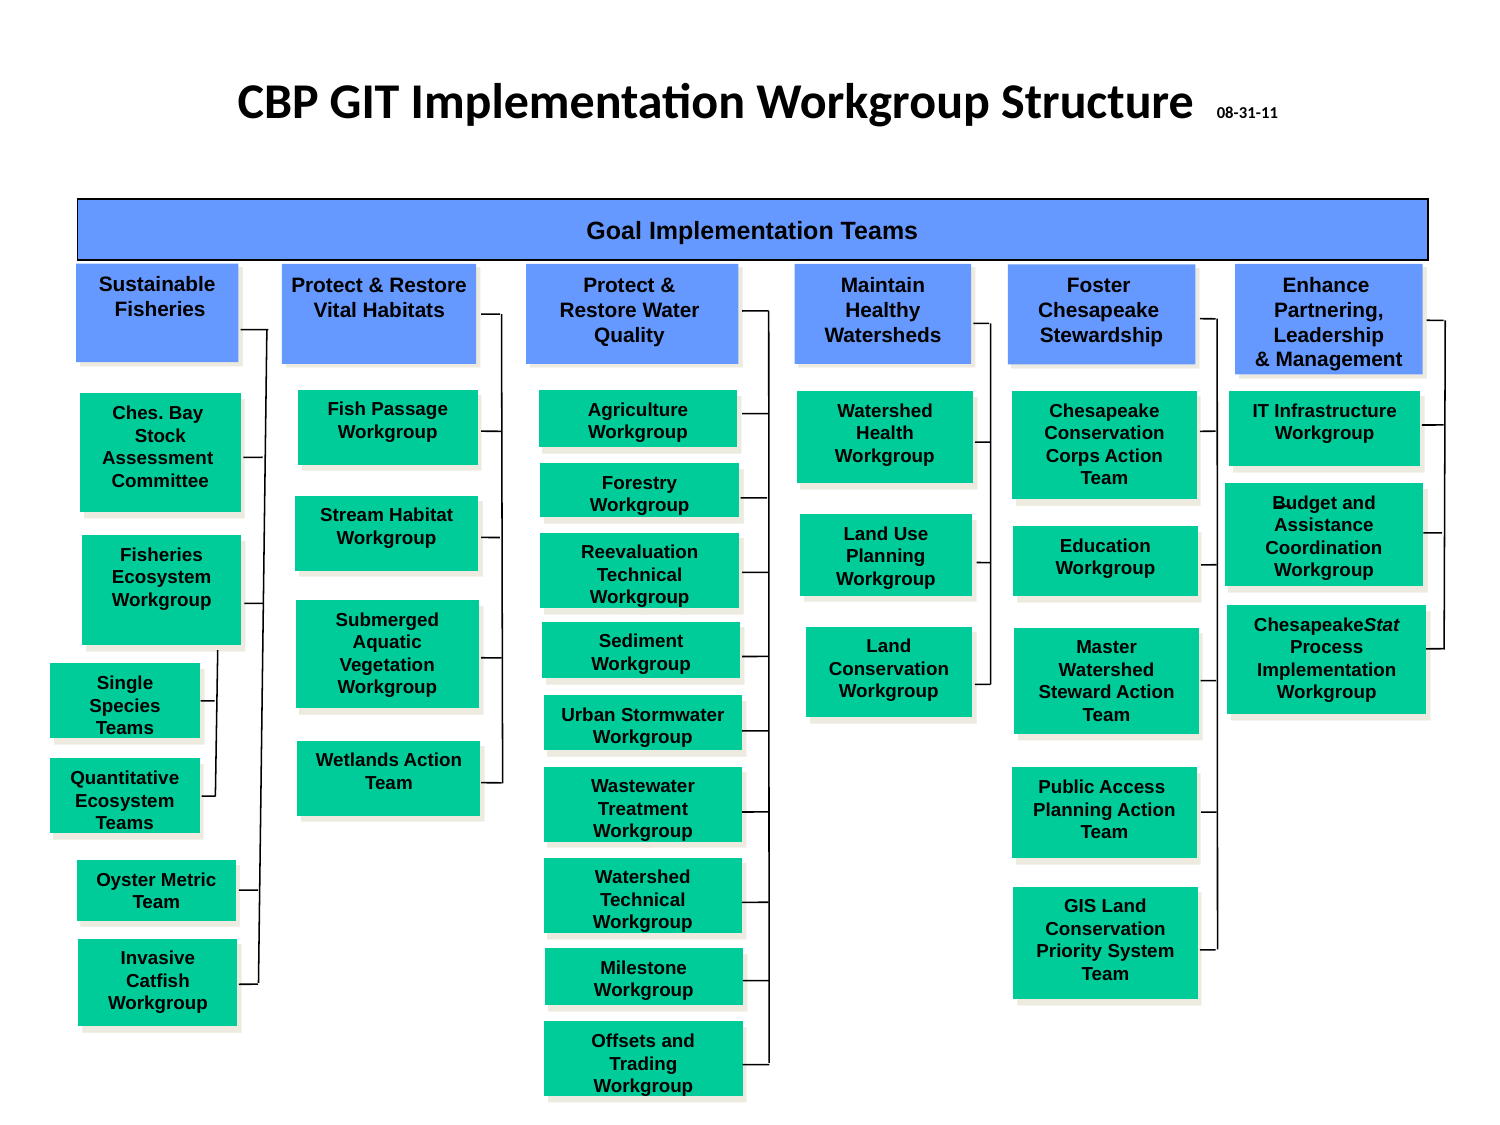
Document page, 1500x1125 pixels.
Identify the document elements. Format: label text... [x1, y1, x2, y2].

text_box Oyster Metric Team [76, 859, 236, 921]
text_box Forestry Workgroup [540, 463, 739, 518]
text_box Budget and Assistance Coordination Workgroup [1224, 483, 1424, 587]
text_box Protect & Restore Water Quality [526, 263, 739, 364]
text_box Wetlands Action Team [297, 740, 481, 816]
text_box Education Workgroup [1013, 526, 1198, 597]
text_box Ches. Bay Stock Assessment Committee [79, 393, 241, 513]
title CBP GIT Implementation Workgroup Structure 08-31-11 [83, 33, 1434, 165]
text_box Reevaluation Technical Workgroup [540, 532, 739, 608]
text_box Watershed Health Workgroup [796, 390, 974, 484]
text_box ChesapeakeStat Process Implementation Workgroup [1227, 605, 1426, 714]
text_box Quantitative Ecosystem Teams [49, 758, 200, 834]
text_box GIS Land Conservation Priority System Team [1013, 886, 1198, 999]
text_box Public Access Planning Action Team [1012, 767, 1197, 859]
text_box Land Use Planning Workgroup [799, 514, 972, 596]
text_box Enhance Partnering, Leadership & Management [1235, 263, 1423, 375]
text_box Watershed Technical Workgroup [543, 857, 742, 933]
text_box Foster Chesapeake Stewardship [1007, 264, 1196, 365]
text_box Submerged Aquatic Vegetation Workgroup [295, 600, 479, 709]
text_box Wastewater Treatment Workgroup [543, 766, 743, 842]
text_box Invasive Catfish Workgroup [78, 938, 238, 1027]
text_box Milestone Workgroup [544, 948, 744, 1006]
text_box Protect & Restore Vital Habitats [281, 263, 477, 364]
text_box Fish Passage Workgroup [297, 389, 478, 465]
text_box Master Watershed Steward Action Team [1014, 627, 1199, 735]
text_box Fisheries Ecosystem Workgroup [82, 534, 242, 645]
text_box Stream Habitat Workgroup [294, 495, 479, 571]
text_box Sustainable Fisheries [76, 263, 239, 363]
text_box IT Infrastructure Workgroup [1229, 390, 1420, 466]
text_box Single Species Teams [50, 663, 201, 739]
text_box Offsets and Trading Workgroup [544, 1021, 743, 1097]
text_box Chesapeake Conservation Corps Action Team [1012, 390, 1197, 500]
text_box Maintain Healthy Watersheds [794, 263, 972, 364]
text_box Urban Stormwater Workgroup [543, 695, 742, 751]
text_box Land ConservationWorkgroup [805, 626, 972, 718]
text_box Agriculture Workgroup [538, 390, 738, 447]
text_box Sediment Workgroup [541, 621, 741, 679]
text_box Goal Implementation Teams [77, 199, 1428, 261]
